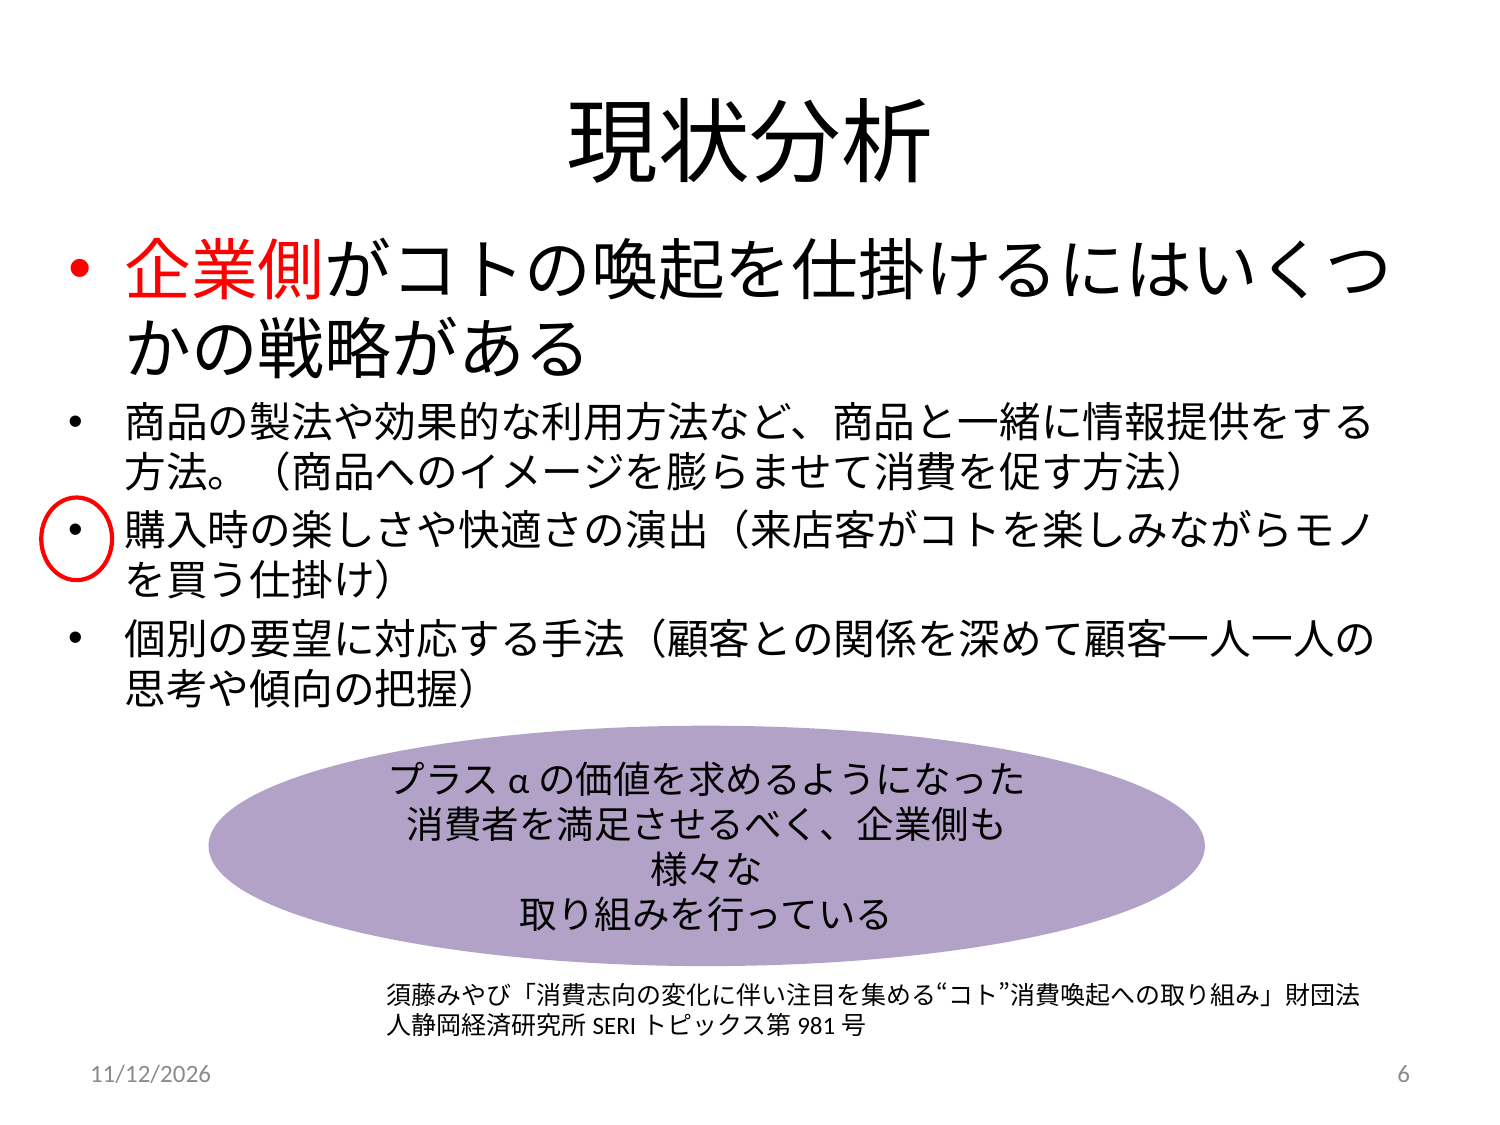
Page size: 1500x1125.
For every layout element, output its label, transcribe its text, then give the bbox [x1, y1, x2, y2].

list 企業側がコトの喚起を仕掛けるにはいくつかの戦略がある 商品の製法や効果的な利用方法など、商品と一緒に情報提供をする方法。（商品へのイメージを膨らませて消費を促す方法） 購入時の楽しさや快適さの演出（来店客がコトを楽しみながらモノを買う仕掛け） 個別の要望に対応する手法（顧客との関係を深めて顧客一人一人の思考や傾向の把握） [53, 219, 1425, 1042]
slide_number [75, 1042, 425, 1103]
slide_number 6 [1074, 1042, 1425, 1103]
text_box 須藤みやび「消費志向の変化に伴い注目を集める“コト”消費喚起への取り組み」財団法人静岡経済研究所SERIトピックス第981号 [371, 972, 1388, 1047]
text_box プラスαの価値を求めるようになった消費者を満足させるべく、企業側も様々な 取り組みを行っている [208, 725, 1205, 967]
text_box [39, 495, 115, 583]
title 現状分析 [75, 45, 1425, 219]
